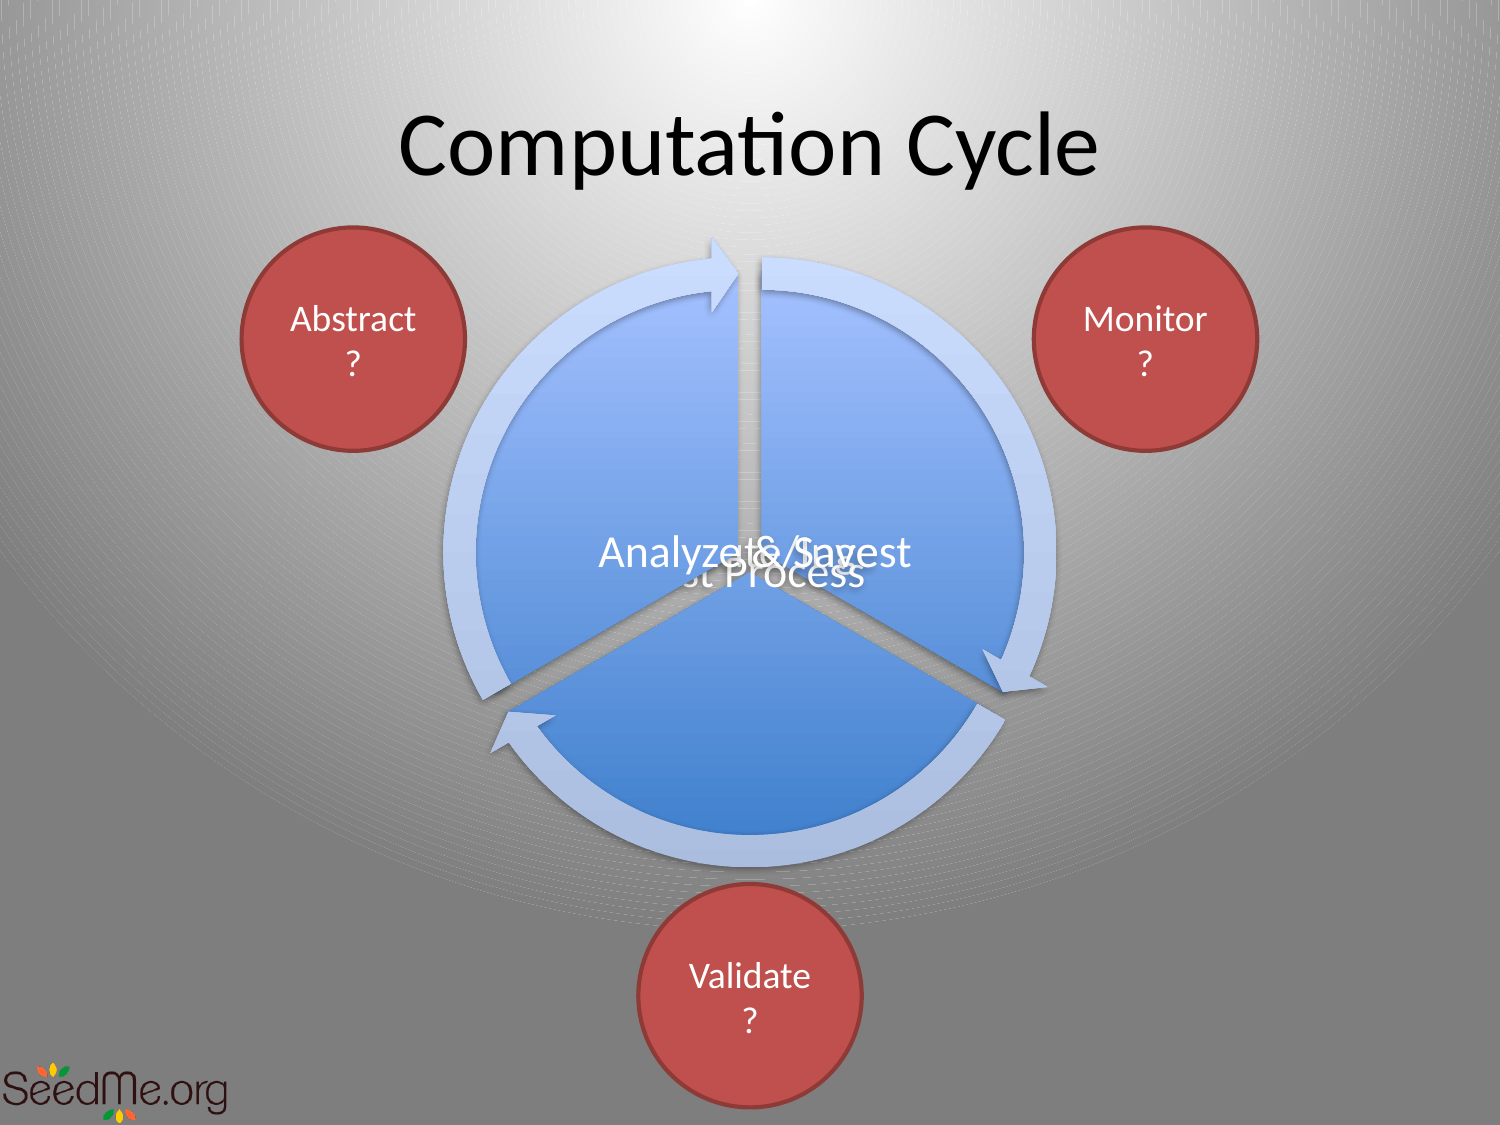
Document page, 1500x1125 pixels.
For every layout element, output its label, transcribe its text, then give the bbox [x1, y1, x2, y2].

picture [1, 1060, 227, 1124]
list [140, 227, 1360, 898]
text_box Validate? [636, 906, 864, 1110]
title Computation Cycle [75, 45, 1425, 233]
